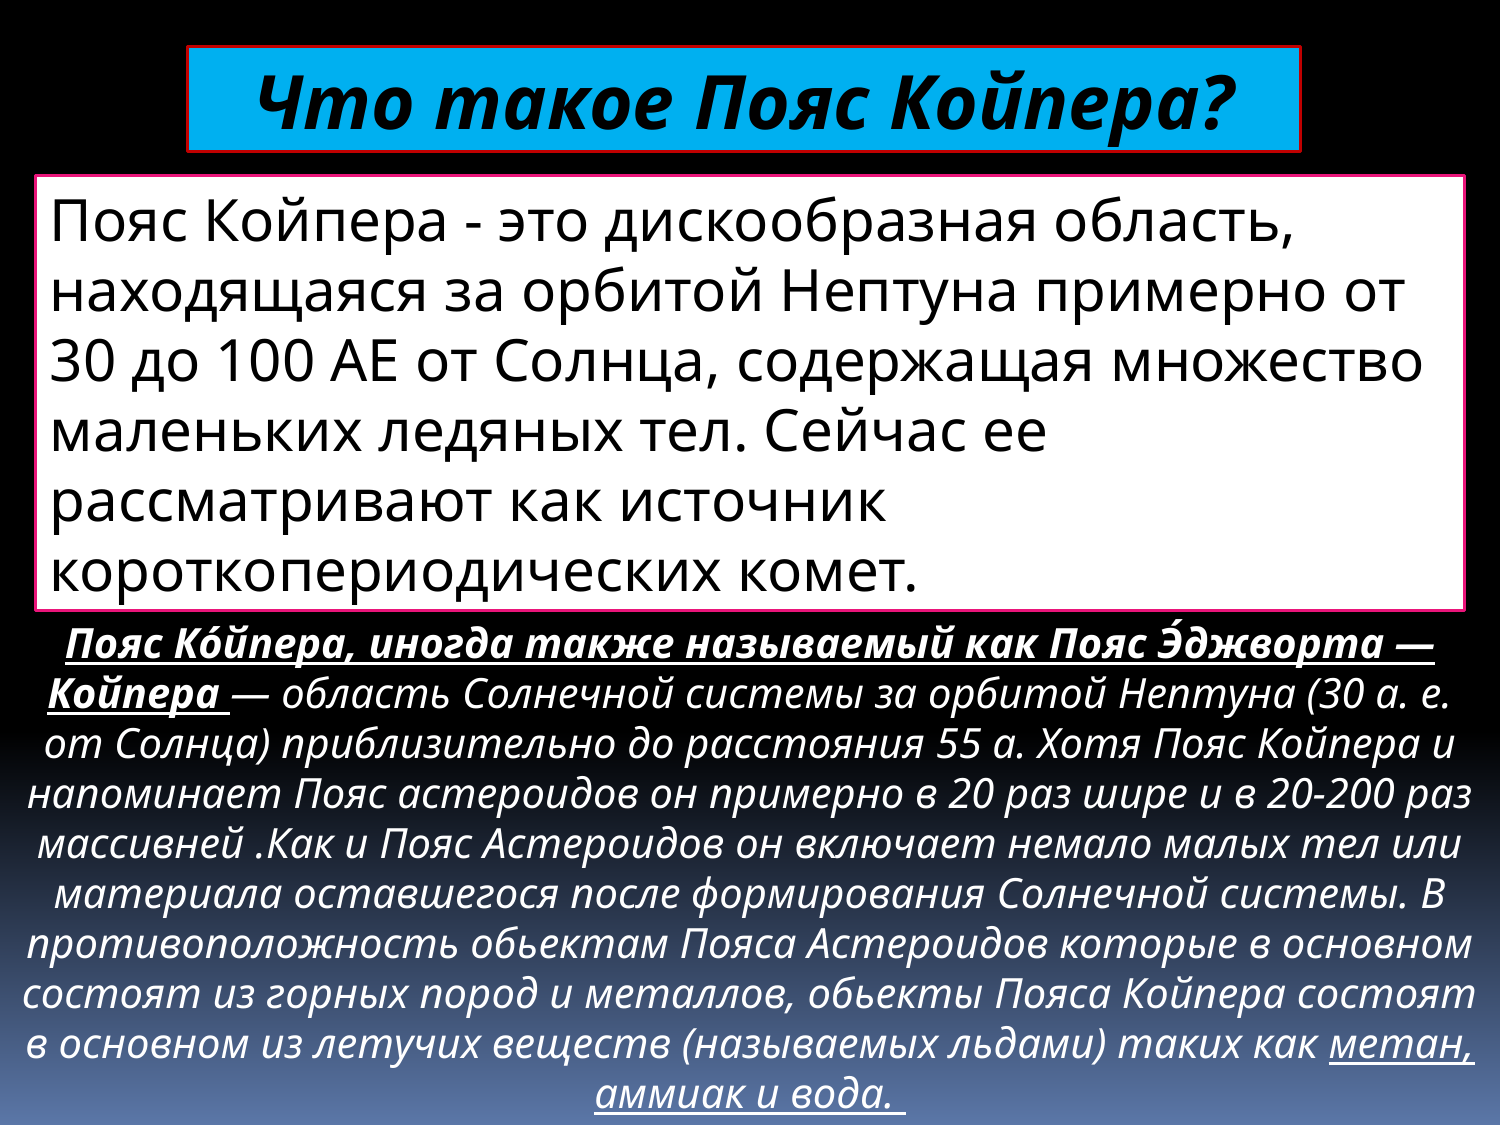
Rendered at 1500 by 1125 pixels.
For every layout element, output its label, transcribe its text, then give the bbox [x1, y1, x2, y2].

text_box Пояс Ко́йпера, иногда также называемый как Пояс Э́джворта — Койпера — область Солнечной системы за орбитой Нептуна (30 а. е. от Солнца) приблизительно до расстояния 55 а. Хотя Пояс Койпера и напоминает Пояс астероидов он примерно в 20 раз шире и в 20-200 раз массивней .Как и Пояс Астероидов он включает немало малых тел или материала оставшегося после формирования Солнечной системы. В противоположность обьектам Пояса Астероидов которые в основном состоят из горных пород и металлов, обьекты Пояса Койпера состоят в основном из летучих веществ (называемых льдами) таких как метан, аммиак и вода. [0, 609, 1500, 1125]
text_box Пояс Койпера - это дискообразная область, находящаяся за орбитой Нептуна примерно от 30 до 100 АЕ от Солнца, содержащая множество маленьких ледяных тел. Сейчас ее рассматривают как источник короткопериодических комет. [34, 174, 1466, 612]
text_box Что такое Пояс Койпера? [186, 45, 1302, 153]
